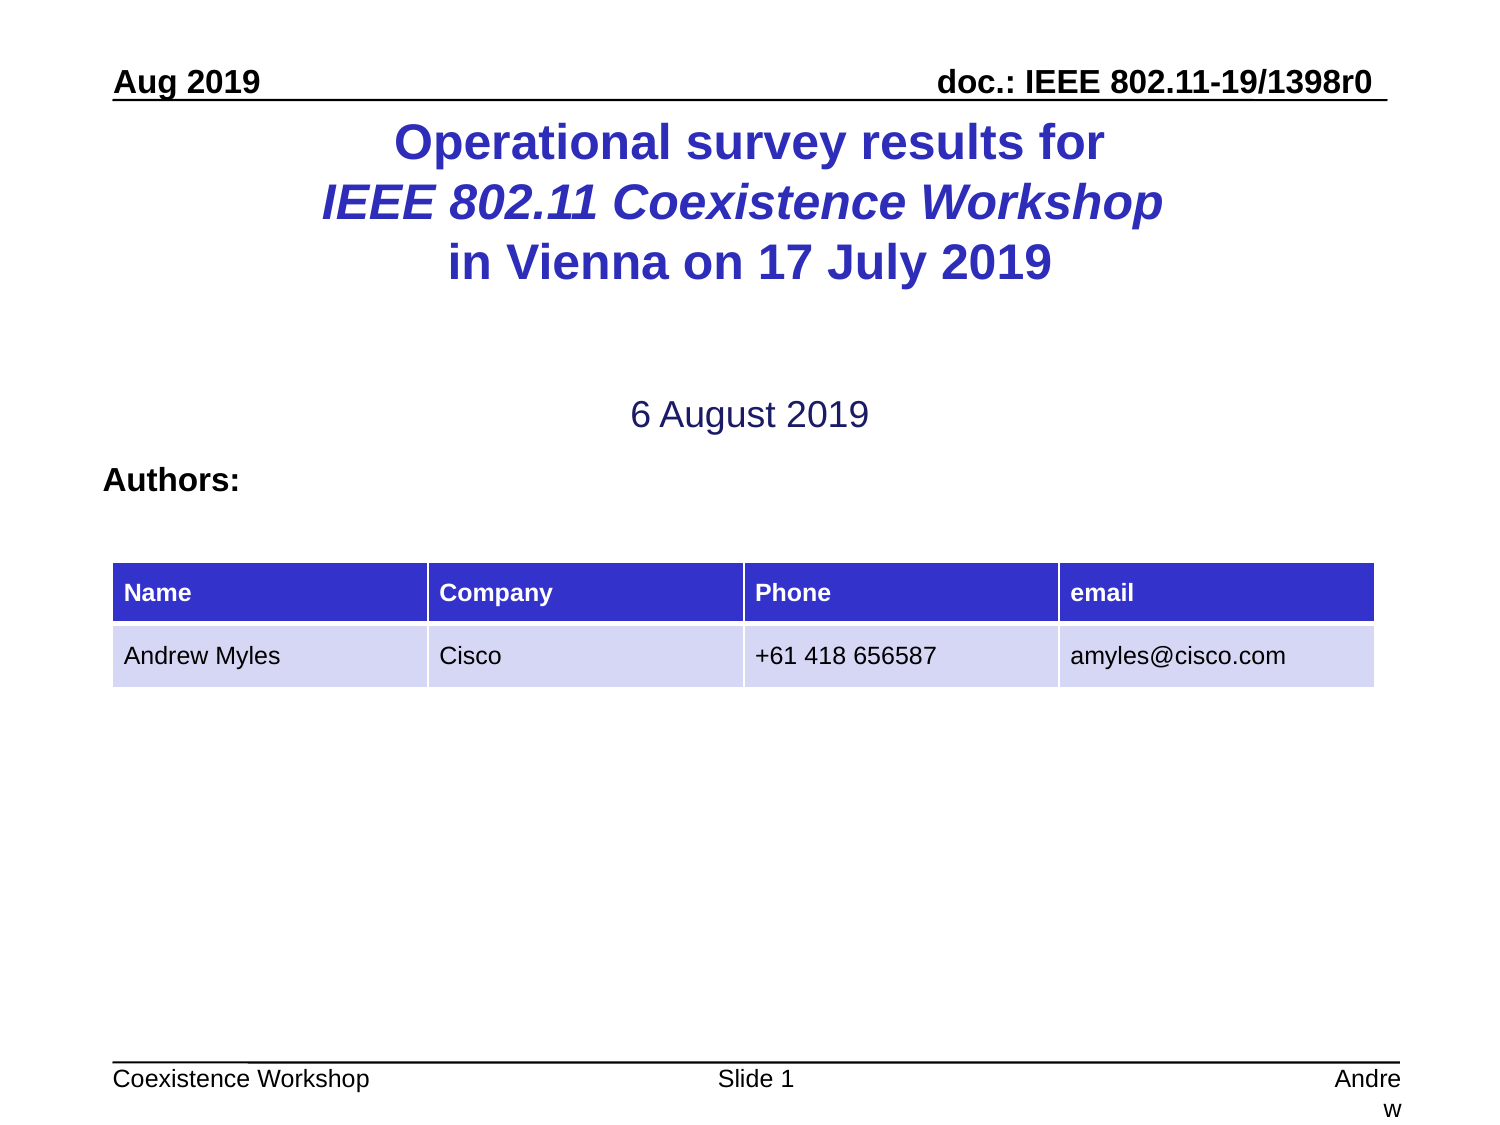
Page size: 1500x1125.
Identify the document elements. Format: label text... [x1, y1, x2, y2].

table_cell Cisco [429, 626, 743, 687]
table_header email [1060, 563, 1374, 621]
title Operational survey results for IEEE 802.11 Coexistence Workshop in Vienna on 17 July 2019 [112, 112, 1388, 288]
table_cell +61 418 656587 [745, 626, 1058, 687]
table_header Phone [745, 563, 1058, 621]
table_header Company [429, 563, 743, 621]
slide_number Slide 1 [709, 1061, 803, 1093]
text_box Authors: [87, 450, 325, 513]
table_cell amyles@cisco.com [1060, 626, 1374, 687]
table_header Name [113, 563, 427, 621]
list 6 August 2019 [112, 382, 1388, 445]
footer Andrew Myles, Cisco [1320, 1061, 1402, 1093]
table_cell Andrew Myles [113, 626, 427, 687]
